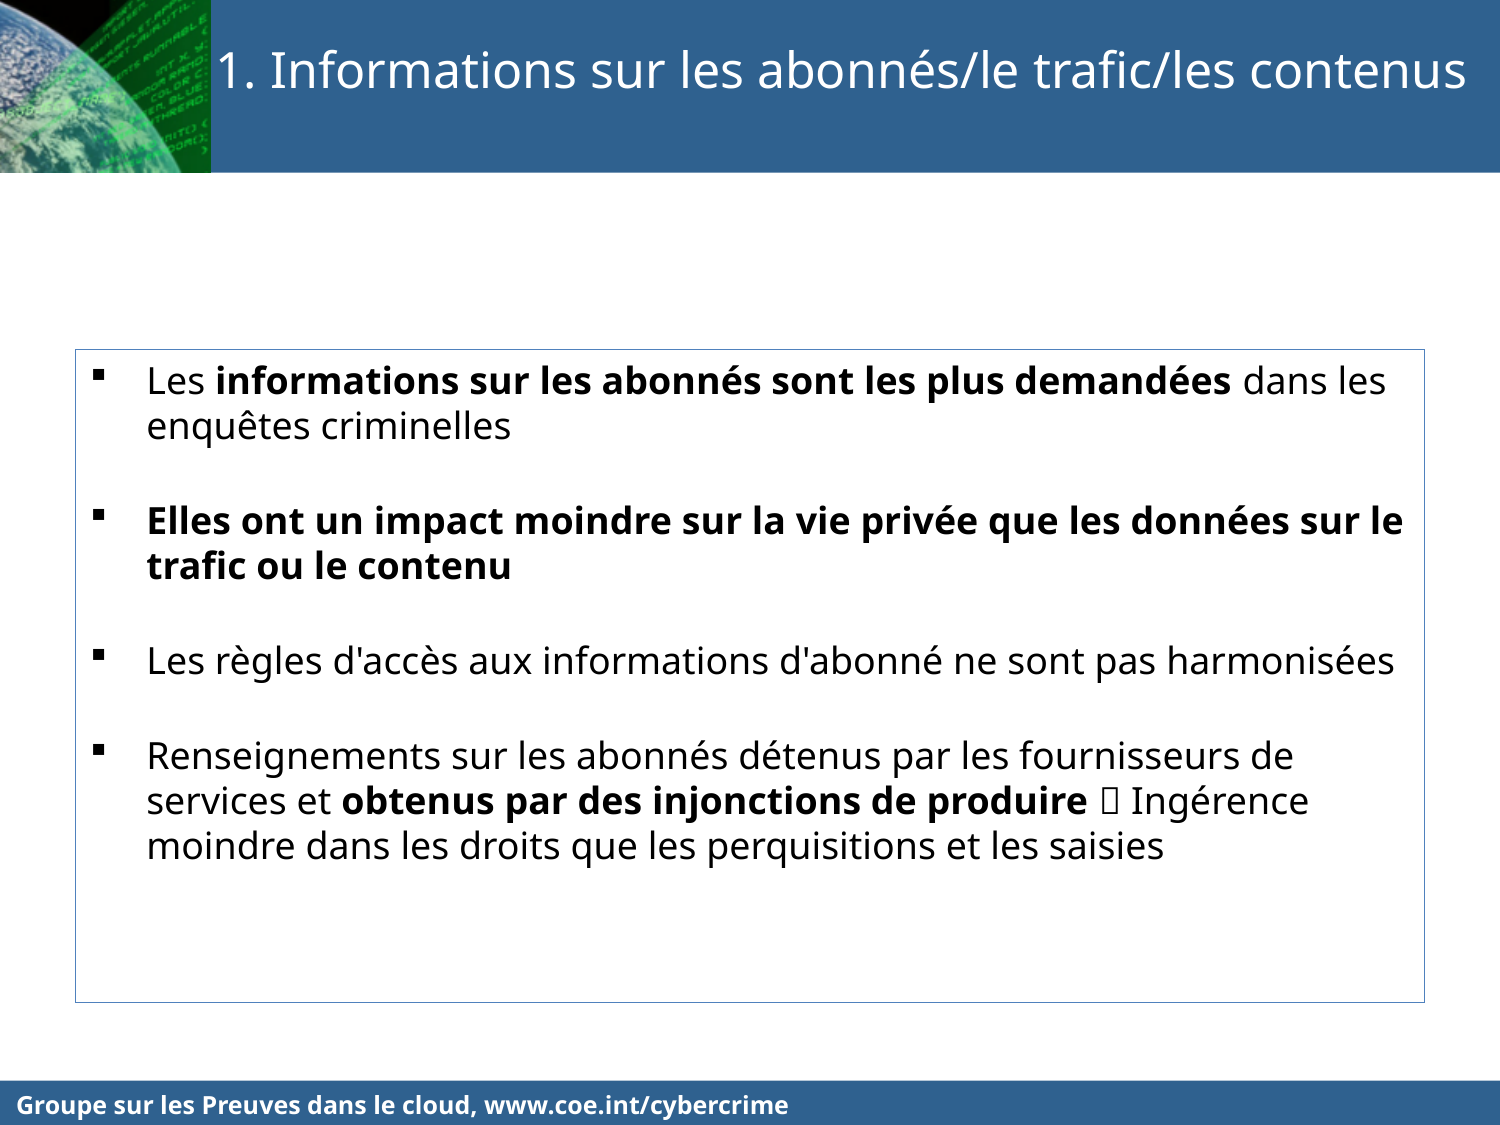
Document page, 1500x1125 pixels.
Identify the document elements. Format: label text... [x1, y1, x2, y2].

text_box Groupe sur les Preuves dans le cloud, www.coe.int/cybercrime -12 - - [1, 1082, 1500, 1125]
picture [0, 0, 212, 173]
text_box [214, 0, 1500, 175]
list Les informations sur les abonnés sont les plus demandées dans les enquêtes criminelles Elles ont un impact moindre sur la vie privée que les données sur le trafic ou le contenu Les règles d'accès aux informations d'abonné ne sont pas harmonisées Renseignements sur les abonnés détenus par les fournisseurs de services et obtenus par des injonctions de produire  Ingérence moindre dans les droits que les perquisitions et les saisies [75, 349, 1425, 1003]
text_box [0, 1079, 1500, 1125]
text_box I.1. Informations sur les abonnés/le trafic/les contenus [215, 30, 1483, 106]
